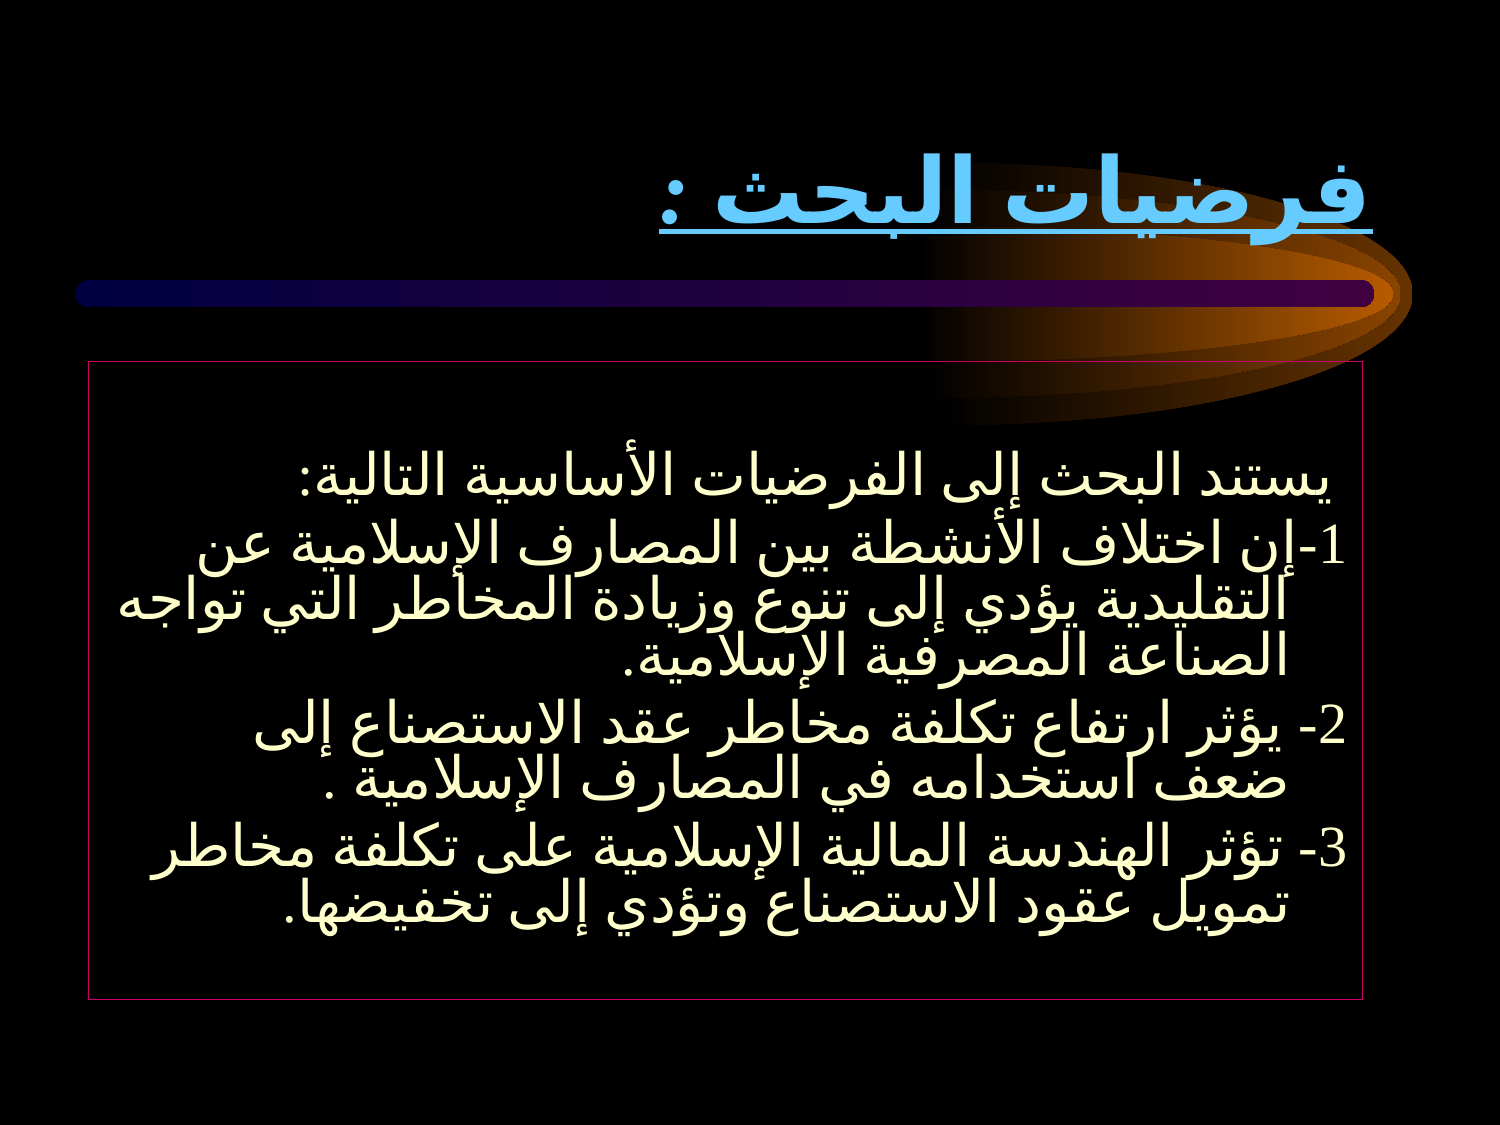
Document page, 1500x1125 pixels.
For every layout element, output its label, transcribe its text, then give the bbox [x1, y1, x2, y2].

list يستند البحث إلى الفرضيات الأساسية التالية: 1-إن اختلاف الأنشطة بين المصارف الإسلامية عن التقليدية يؤدي إلى تنوع وزيادة المخاطر التي تواجه الصناعة المصرفية الإسلامية. 2- يؤثر ارتفاع تكلفة مخاطر عقد الاستصناع إلى ضعف استخدامه في المصارف الإسلامية . 3- تؤثر الهندسة المالية الإسلامية على تكلفة مخاطر تمويل عقود الاستصناع وتؤدي إلى تخفيضها. [88, 361, 1363, 1000]
title فرضيات البحث : [112, 62, 1388, 251]
